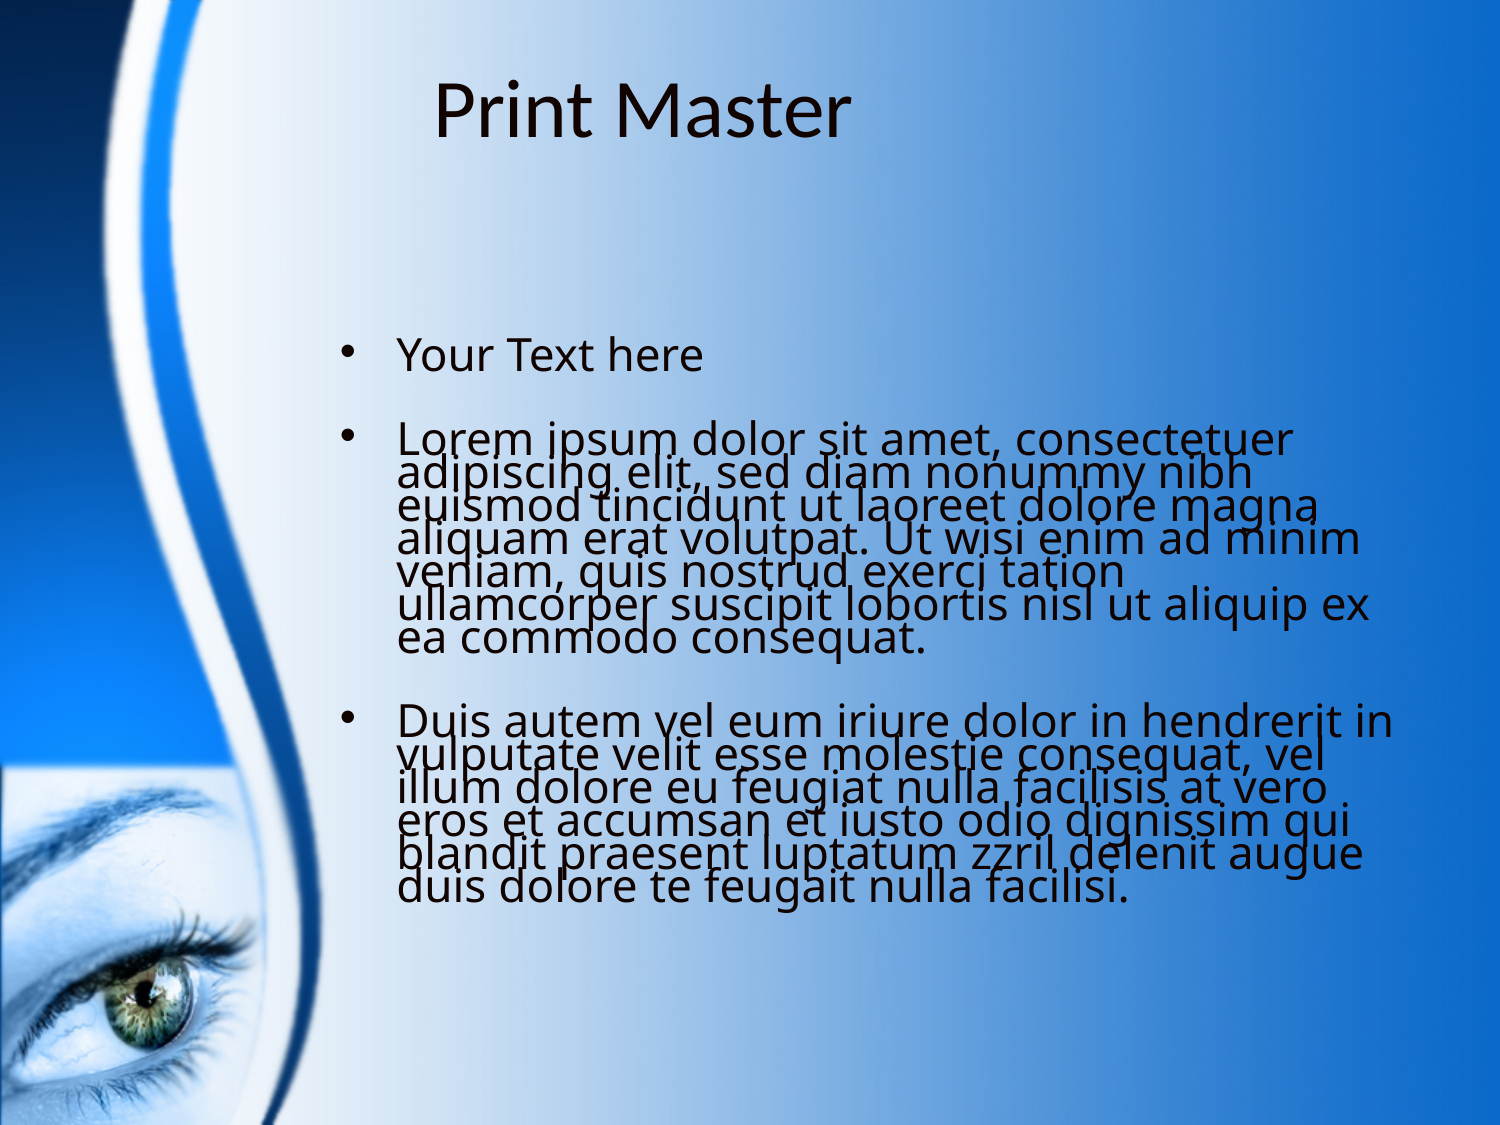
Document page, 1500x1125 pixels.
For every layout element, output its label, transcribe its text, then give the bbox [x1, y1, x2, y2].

title Print Master [312, 44, 976, 163]
picture [0, 0, 1500, 1125]
list Your Text here Lorem ipsum dolor sit amet, consectetuer adipiscing elit, sed diam nonummy nibh euismod tincidunt ut laoreet dolore magna aliquam erat volutpat. Ut wisi enim ad minim veniam, quis nostrud exerci tation ullamcorper suscipit lobortis nisl ut aliquip ex ea commodo consequat. Duis autem vel eum iriure dolor in hendrerit in vulputate velit esse molestie consequat, vel illum dolore eu feugiat nulla facilisis at vero eros et accumsan et iusto odio dignissim qui blandit praesent luptatum zzril delenit augue duis dolore te feugait nulla facilisi. [324, 337, 1413, 1038]
